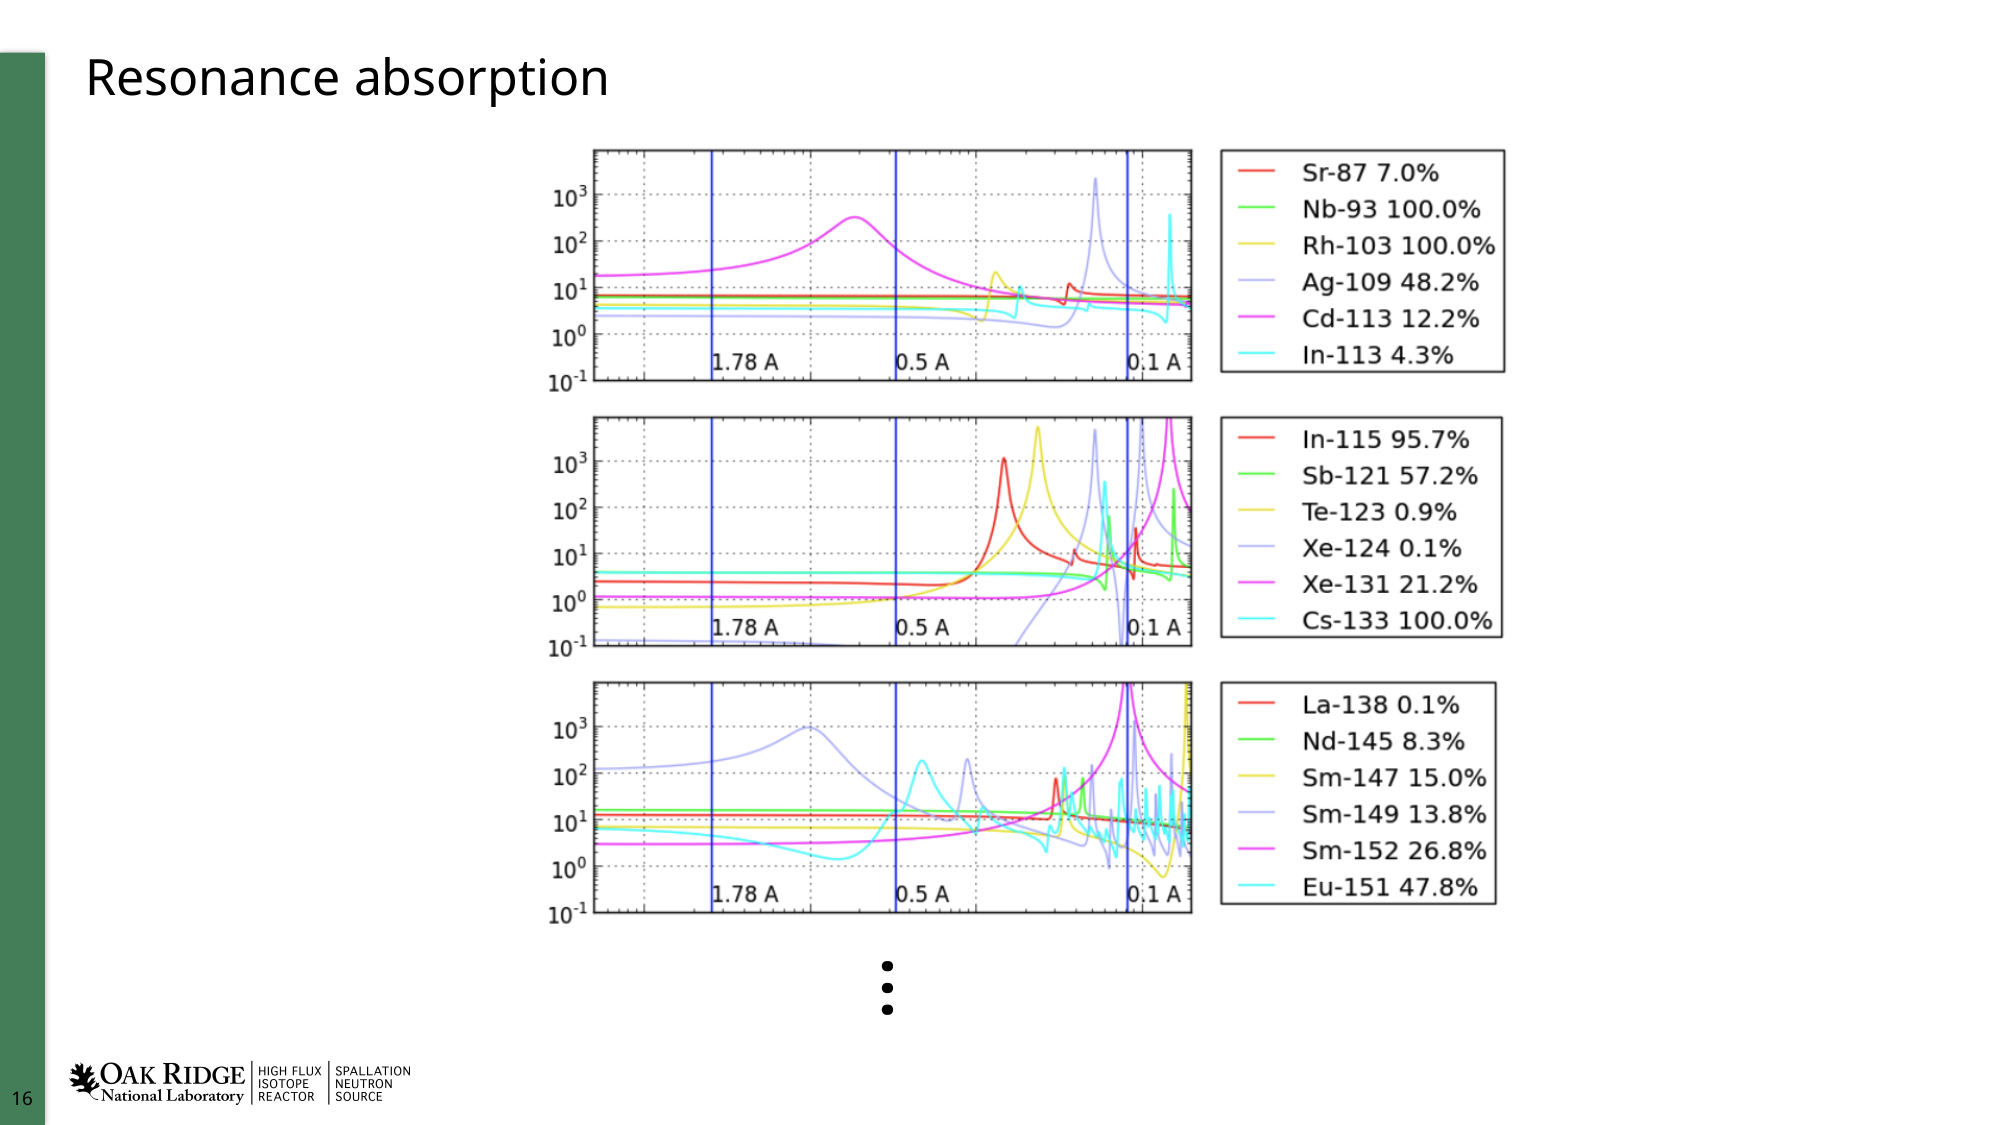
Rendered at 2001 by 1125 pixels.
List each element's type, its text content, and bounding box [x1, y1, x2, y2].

text_box … [858, 940, 963, 1037]
picture [538, 136, 1523, 931]
title Resonance absorption [70, 44, 674, 115]
picture [66, 1058, 413, 1108]
